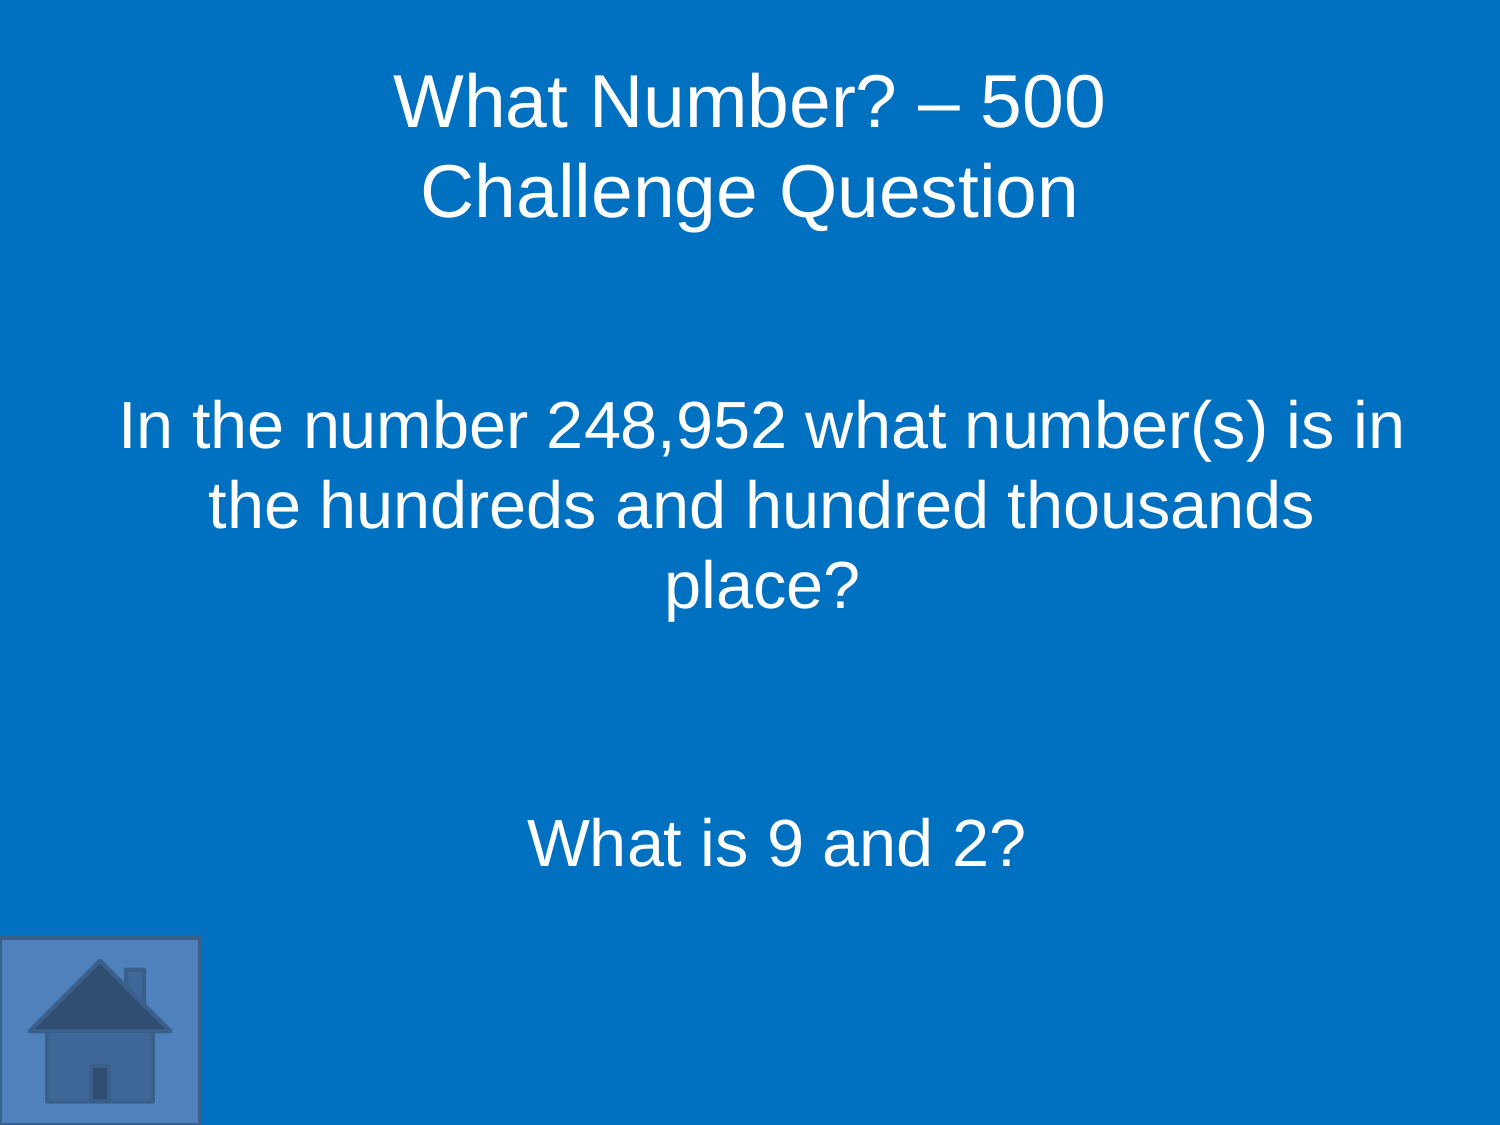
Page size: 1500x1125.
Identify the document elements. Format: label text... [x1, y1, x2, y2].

text_box [0, 935, 202, 1125]
text_box What Number? – 500 Challenge Question [74, 45, 1425, 233]
text_box In the number 248,952 what number(s) is in the hundreds and hundred thousands place? [87, 375, 1438, 705]
text_box What is 9 and 2? [512, 712, 1100, 888]
text_box [74, 249, 1425, 1088]
